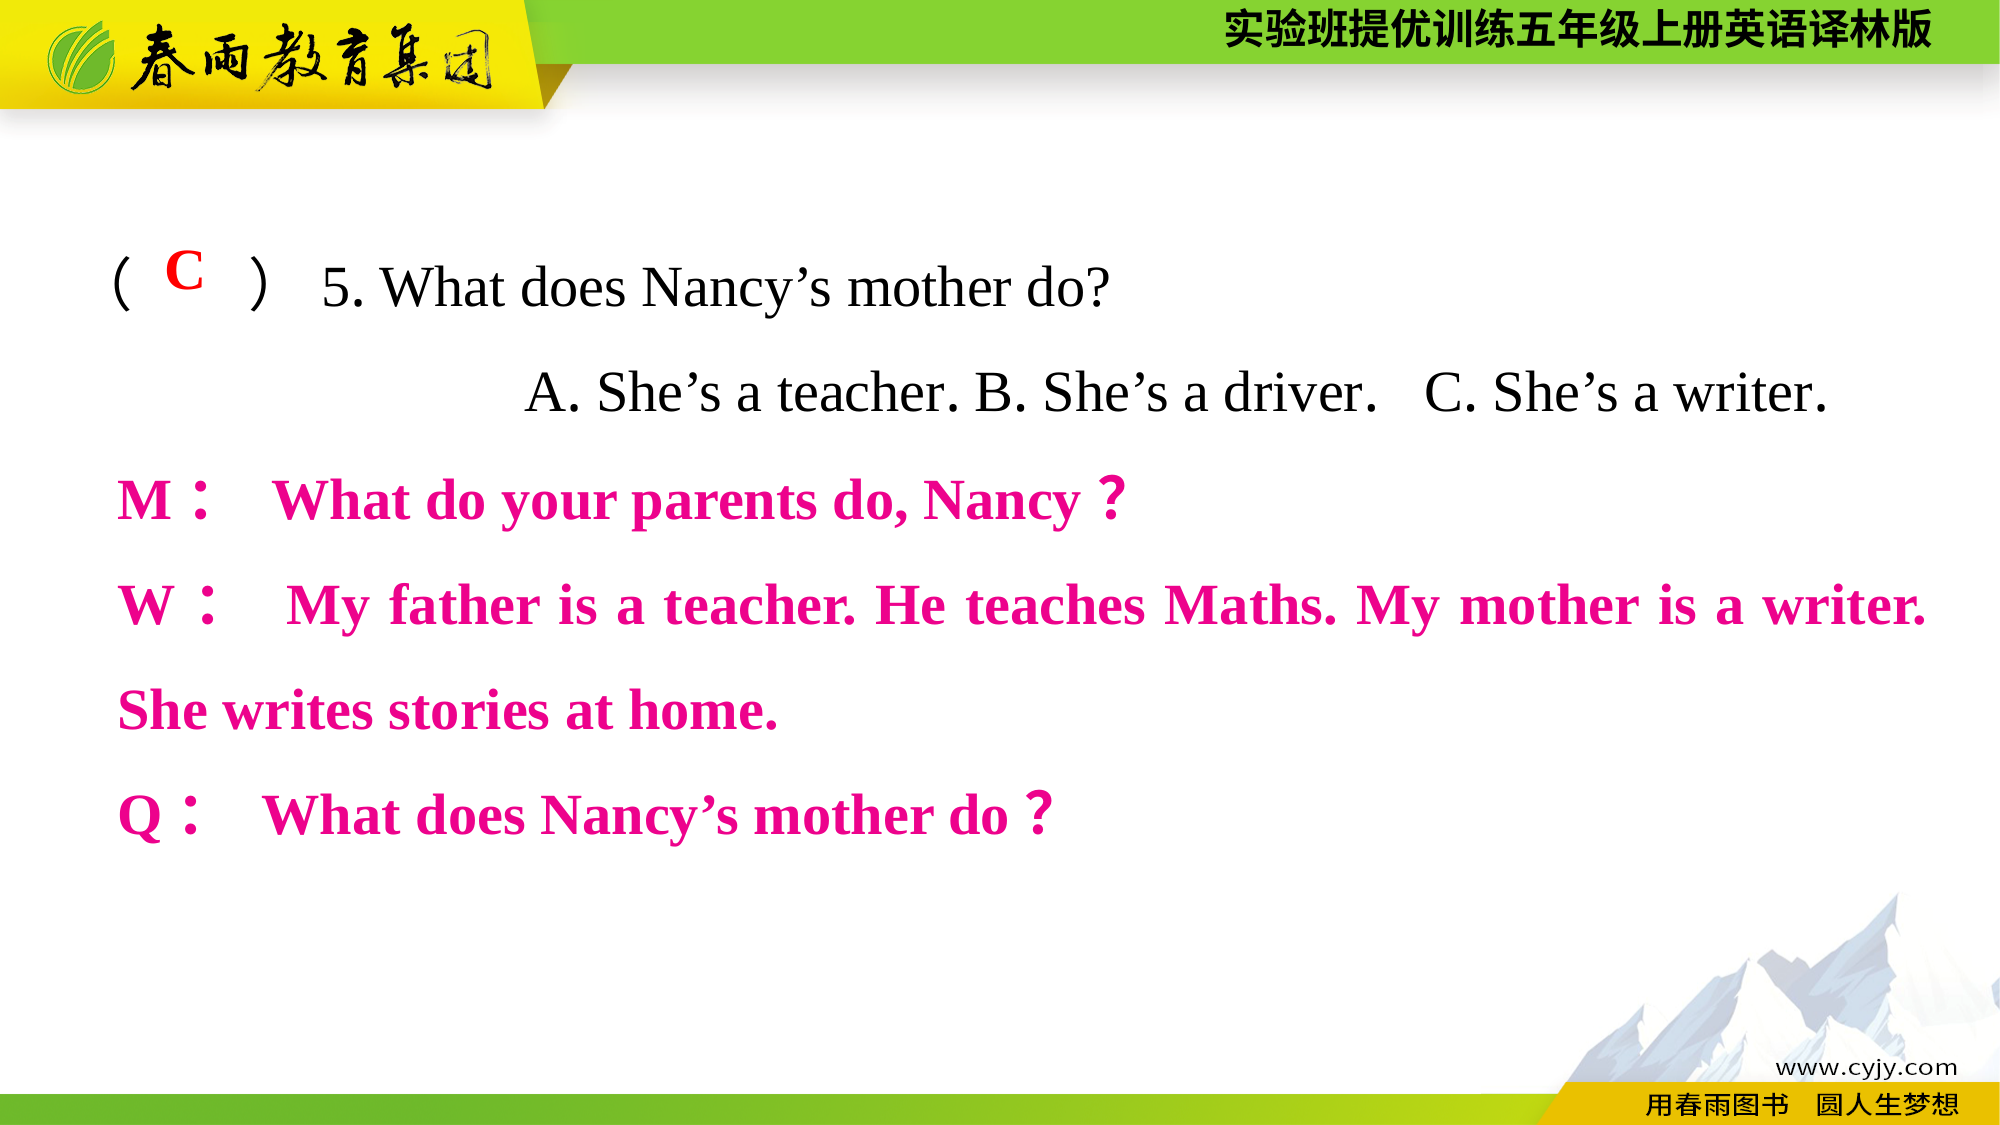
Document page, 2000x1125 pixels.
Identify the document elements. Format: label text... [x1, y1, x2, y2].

picture [0, 0, 2000, 1125]
list （ ）5. What does Nancy’s mother do? A. She’s a teacher. B. She’s a driver. C. She’s a writer. [59, 205, 1944, 433]
text_box C [149, 223, 222, 309]
text_box M： What do your parents do, Nancy？ W： My father is a teacher. He teaches Maths. My mother is a writer. She writes stories at home. Q： What does Nancy’s mother do？ [102, 418, 1944, 854]
